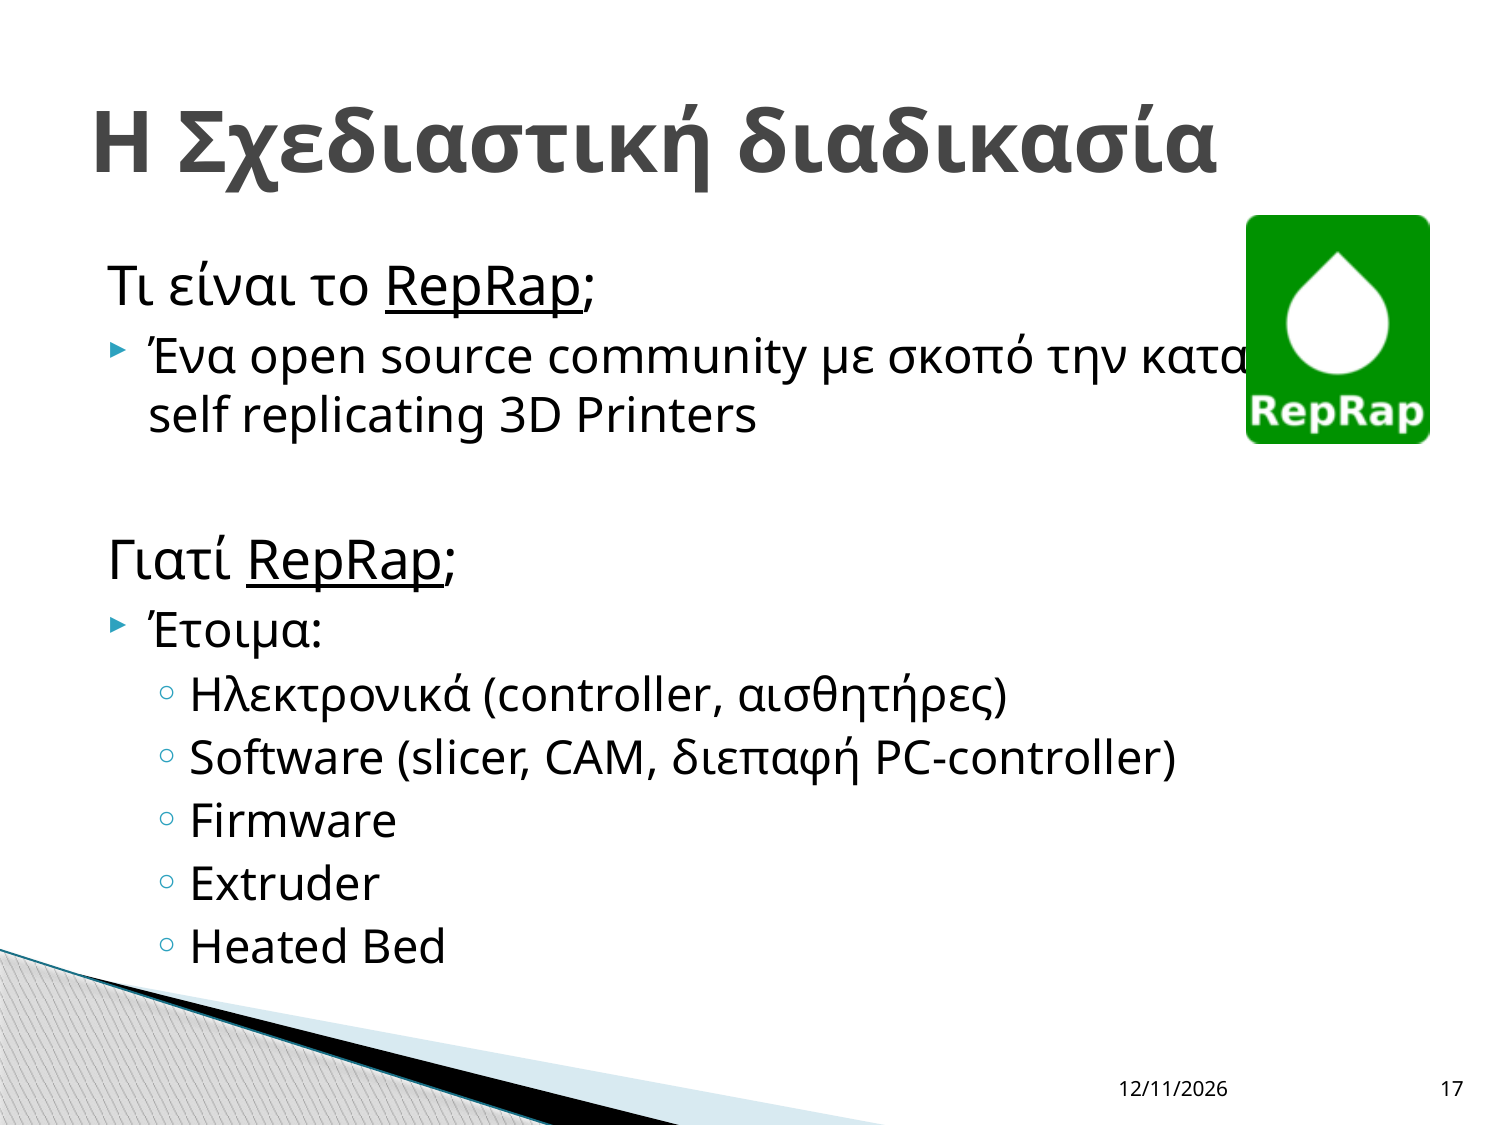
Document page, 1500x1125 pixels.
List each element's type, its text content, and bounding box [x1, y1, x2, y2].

slide_number 17 [1418, 1051, 1479, 1112]
title Η Σχεδιαστική διαδικασία [75, 45, 1425, 233]
picture [1245, 214, 1430, 444]
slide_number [1103, 1051, 1418, 1112]
list Τι είναι το RepRap; Ένα open source community με σκοπό την κατασκευή self replicating 3D Printers Γιατί RepRap; Έτοιμα: Ηλεκτρονικά (controller, αισθητήρες) Software (slicer, CAM, διεπαφή PC-controller) Firmware Extruder Heated Bed [75, 243, 1425, 986]
